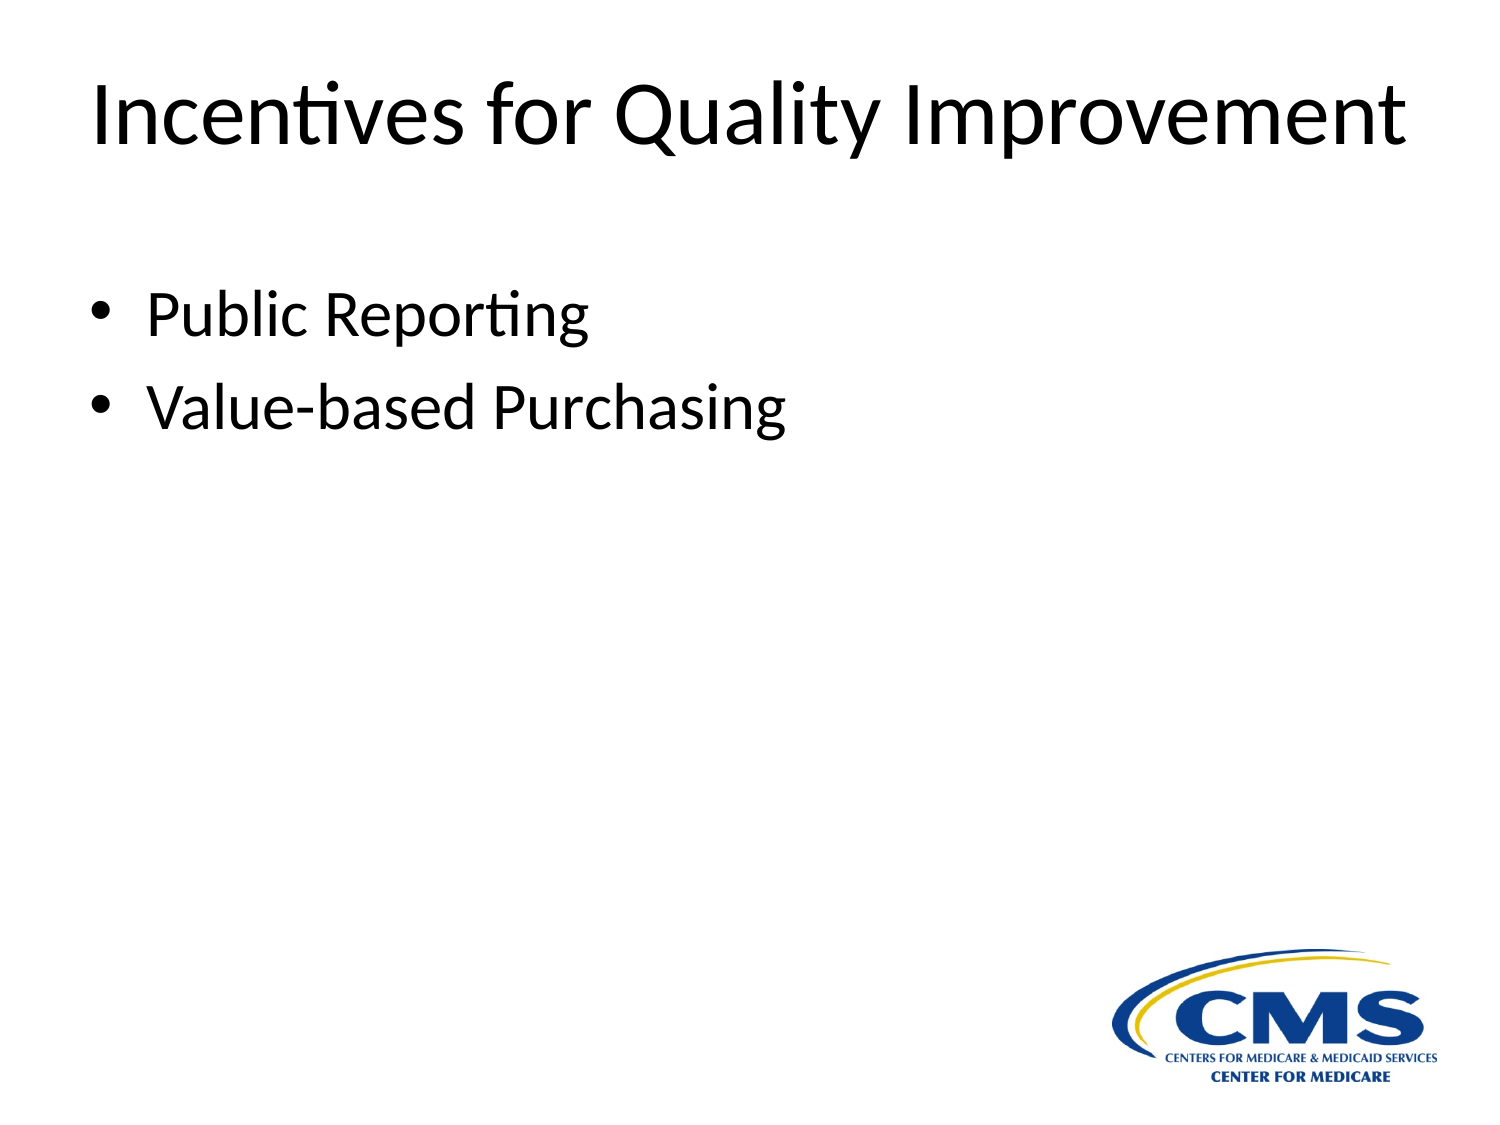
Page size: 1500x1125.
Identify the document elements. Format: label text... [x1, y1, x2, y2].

picture [1112, 949, 1437, 1082]
text_box Incentives for Quality Improvement [74, 45, 1425, 233]
text_box Public Reporting Value-based Purchasing [74, 262, 1425, 1005]
